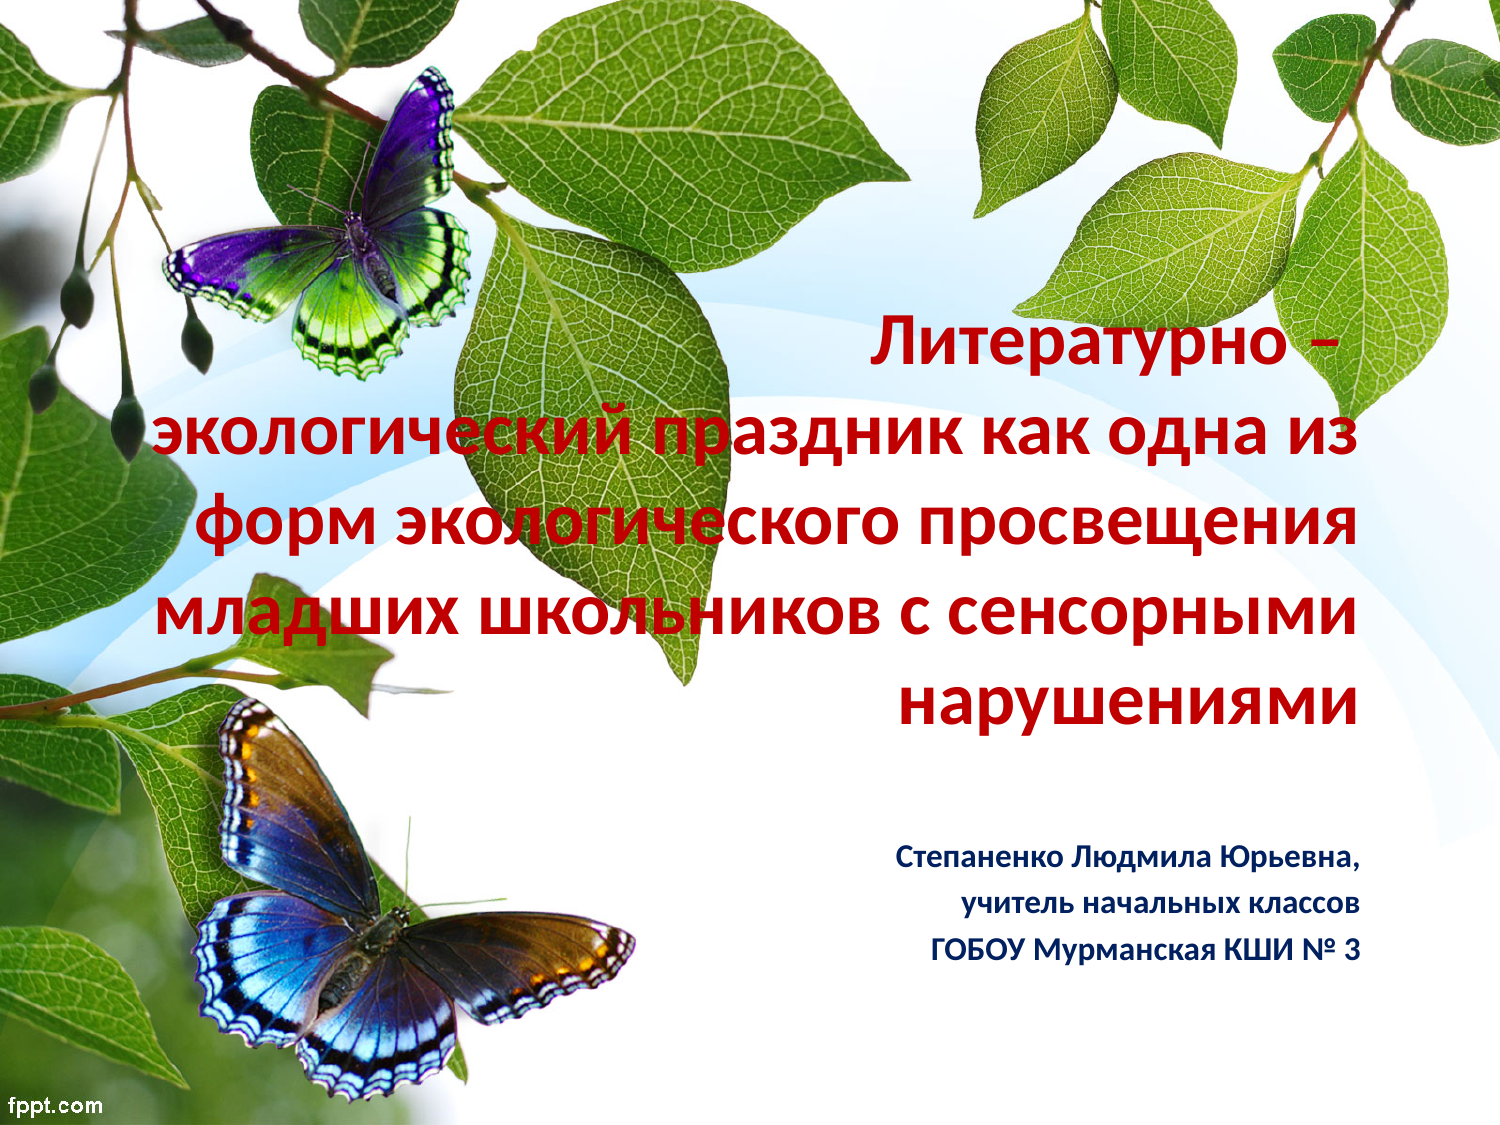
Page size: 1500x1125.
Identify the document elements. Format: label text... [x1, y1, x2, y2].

picture [0, 0, 1500, 1125]
subtitle Cтепаненко Людмила Юрьевна, учитель начальных классов ГОБОУ Мурманская КШИ № 3 [326, 826, 1377, 964]
title Литературно – экологический праздник как одна из форм экологического просвещения младших школьников с сенсорными нарушениями [100, 211, 1376, 817]
